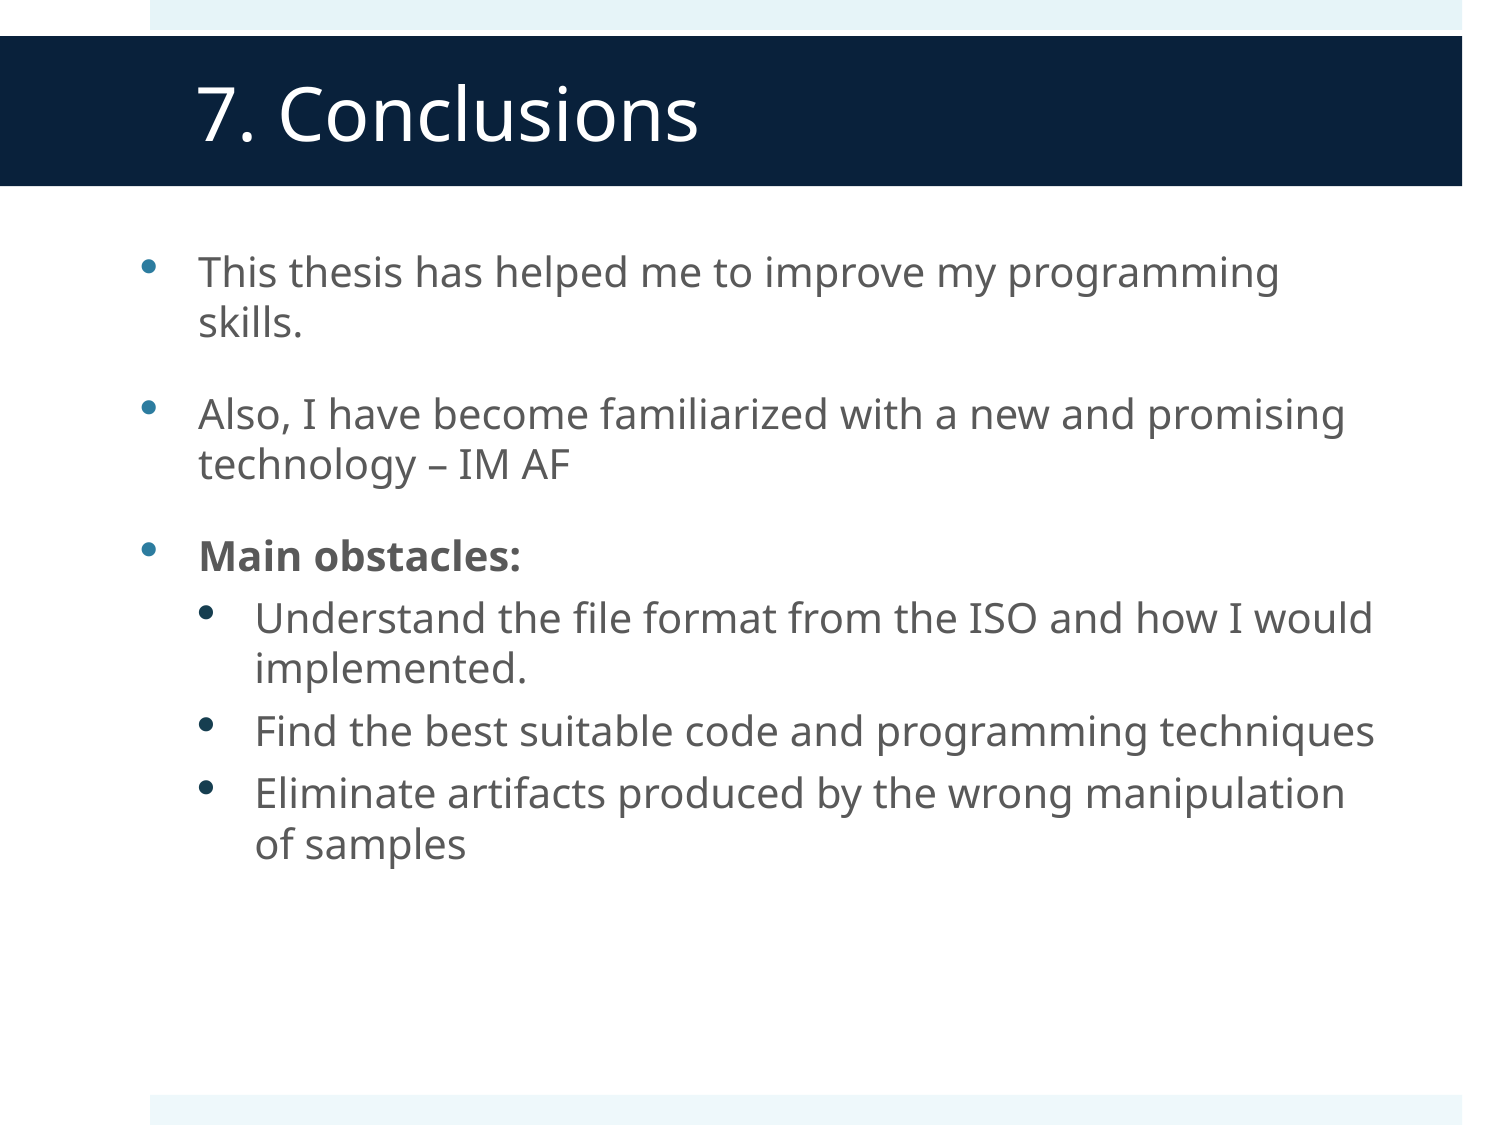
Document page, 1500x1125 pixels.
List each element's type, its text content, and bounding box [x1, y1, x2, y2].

title 7. Conclusions [0, 36, 1463, 187]
list This thesis has helped me to improve my programming skills. Also, I have become familiarized with a new and promising technology – IM AF Main obstacles: Understand the file format from the ISO and how I would implemented. Find the best suitable code and programming techniques Eliminate artifacts produced by the wrong manipulation of samples [126, 238, 1407, 972]
